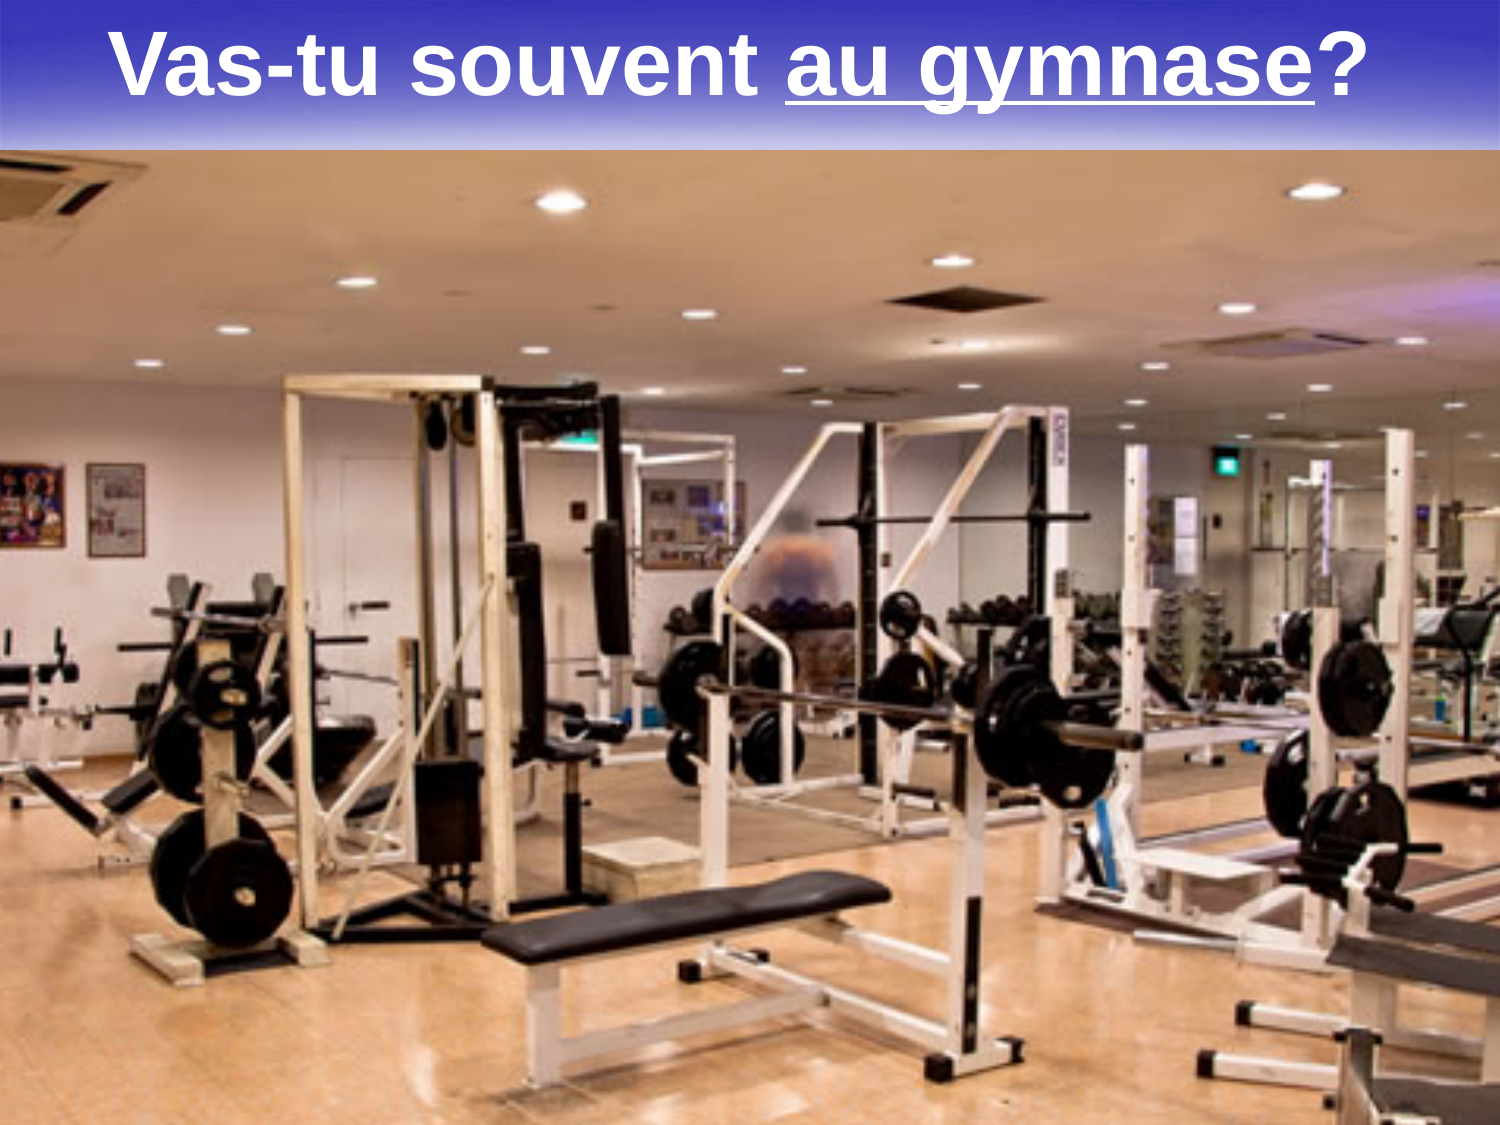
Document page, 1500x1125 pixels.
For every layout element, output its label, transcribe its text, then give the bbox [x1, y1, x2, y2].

picture [0, 149, 1500, 1125]
title Vas-tu souvent au gymnase? [41, 0, 1438, 148]
